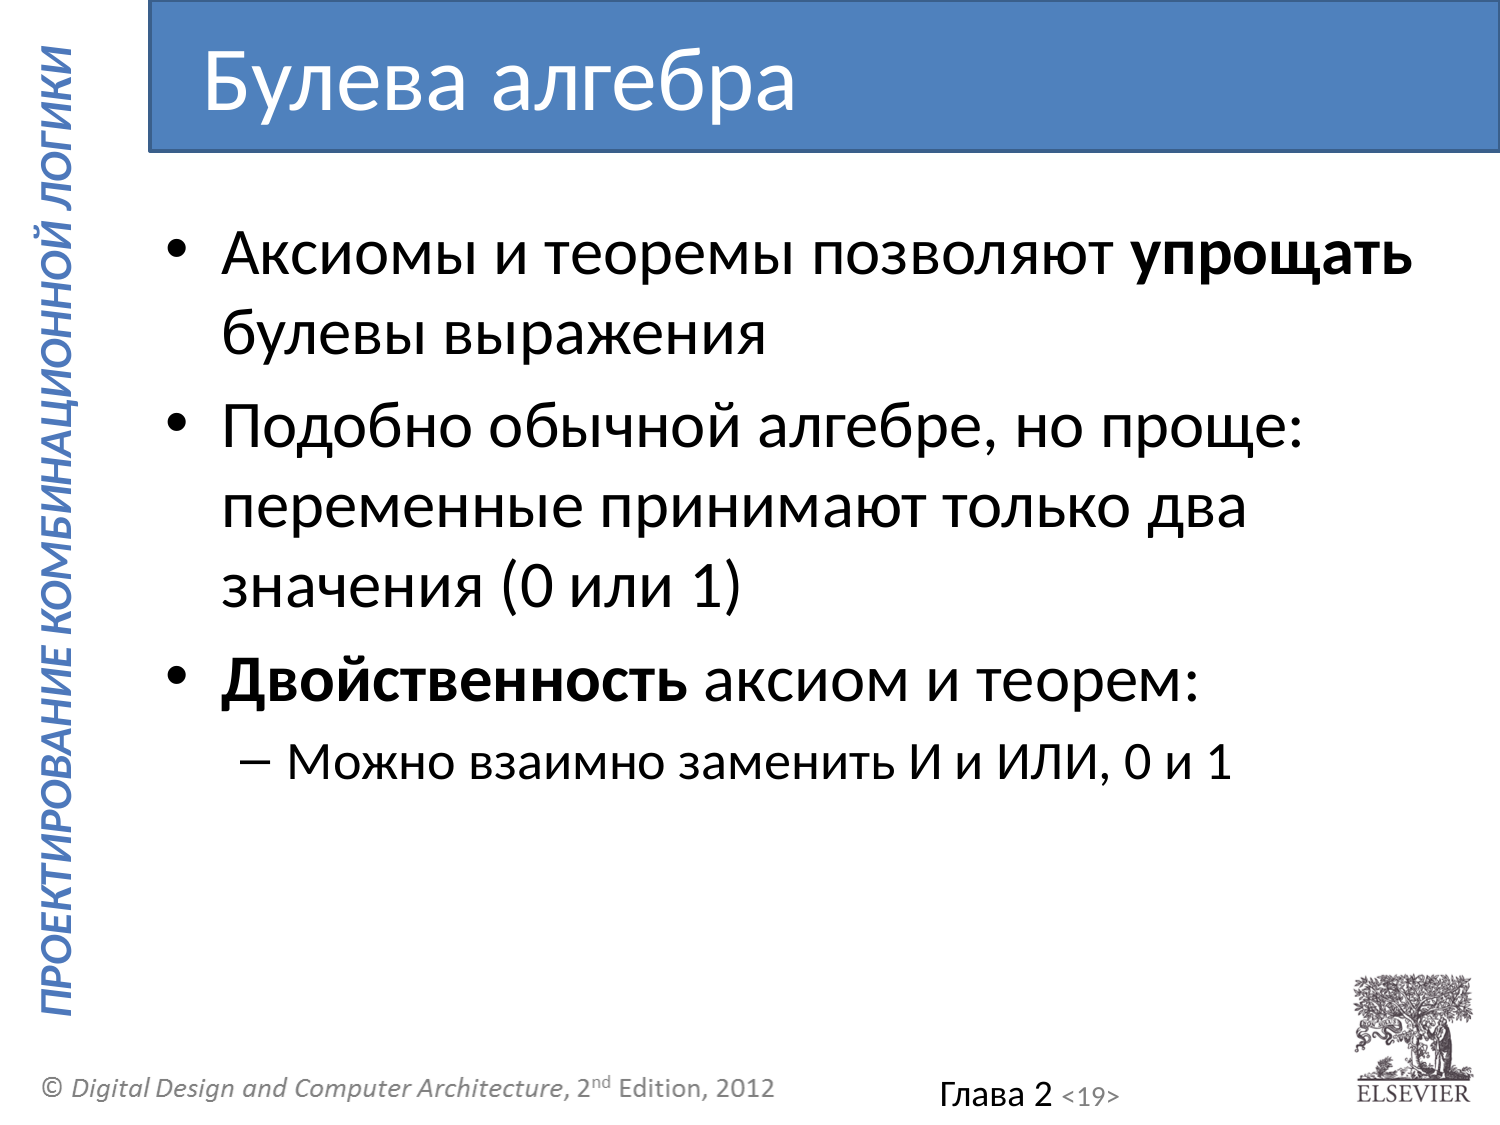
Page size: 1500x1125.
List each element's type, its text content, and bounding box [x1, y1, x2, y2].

text_box Булева алгебра [187, 11, 1488, 136]
picture [0, 0, 1500, 1125]
list Аксиомы и теоремы позволяют упрощать булевы выражения Подобно обычной алгебре, но проще: переменные принимают только два значения (0 или 1) Двойственность аксиом и теорем: Можно взаимно заменить И и ИЛИ, 0 и 1 [150, 200, 1450, 1013]
